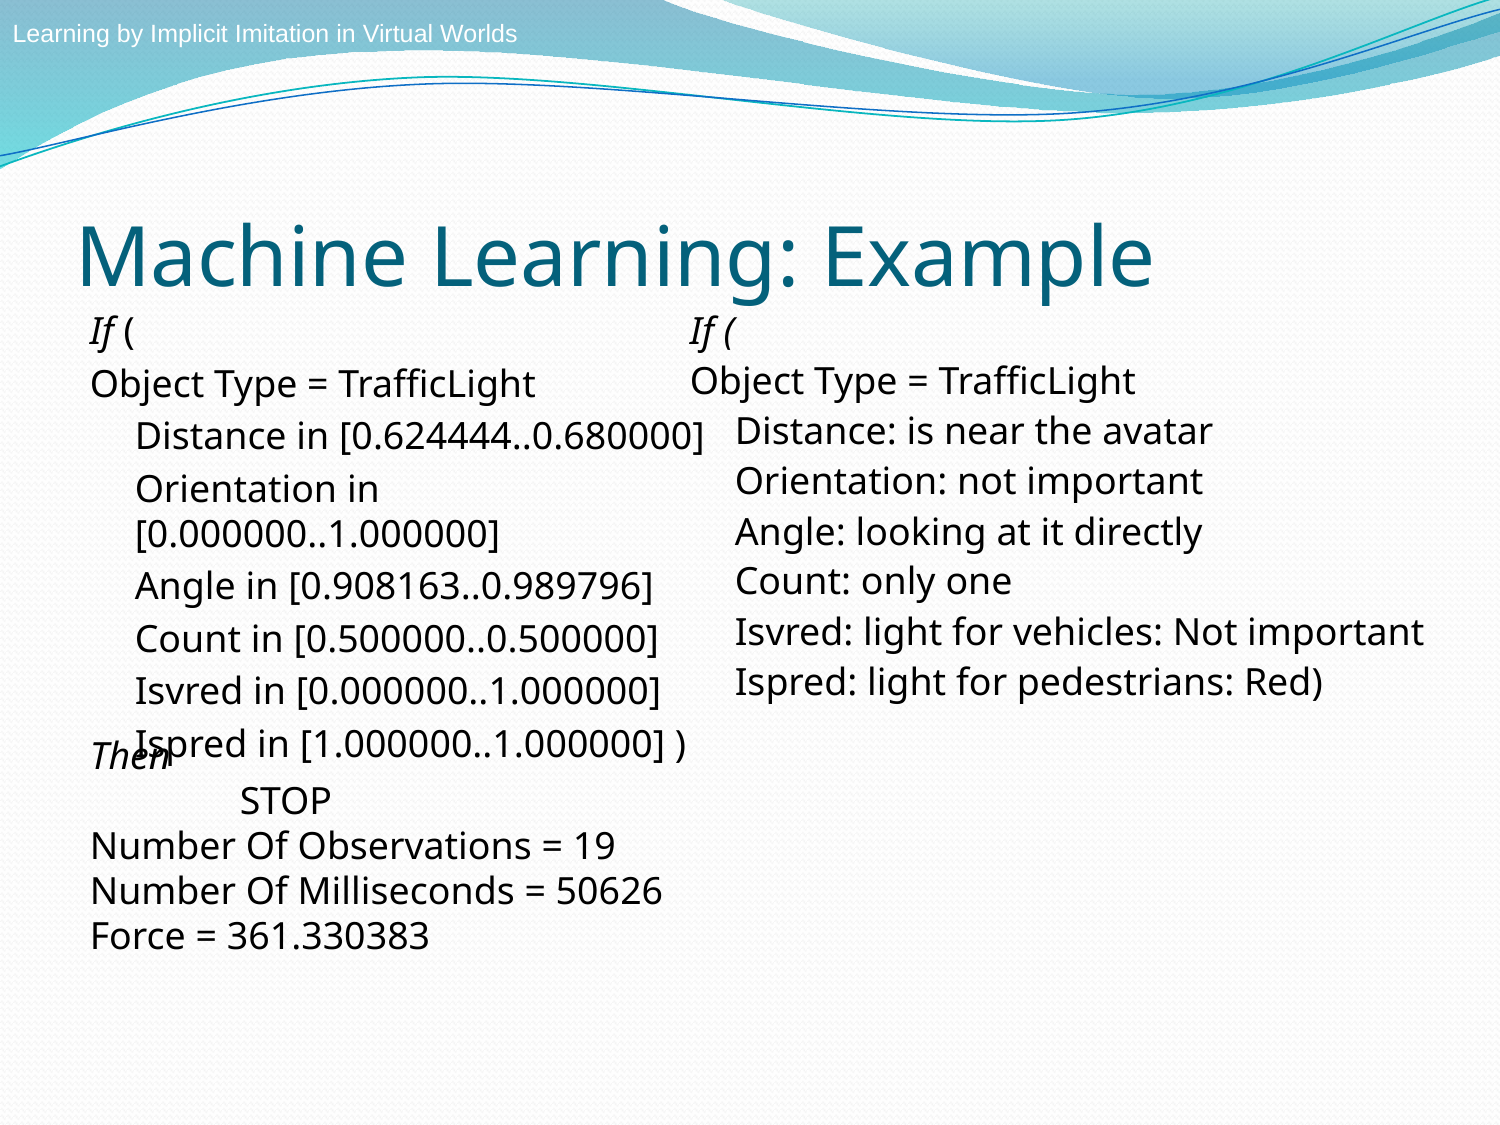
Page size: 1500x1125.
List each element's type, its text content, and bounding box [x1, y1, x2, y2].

title Machine Learning: Example [75, 115, 1425, 299]
text_box If ( Object Type = TrafficLight Distance: is near the avatar Orientation: not important Angle: looking at it directly Count: only one Isvred: light for vehicles: Not important Ispred: light for pedestrians: Red) [674, 299, 1500, 900]
footer Learning by Implicit Imitation in Virtual Worlds [12, 0, 563, 48]
list If ( Object Type = TrafficLight Distance in [0.624444..0.680000] Orientation in [0.000000..1.000000] Angle in [0.908163..0.989796] Count in [0.500000..0.500000] Isvred in [0.000000..1.000000] Ispred in [1.000000..1.000000] ) [75, 299, 674, 724]
text_box Then STOP Number Of Observations = 19 Number Of Milliseconds = 50626 Force = 361.330383 [75, 724, 1388, 965]
